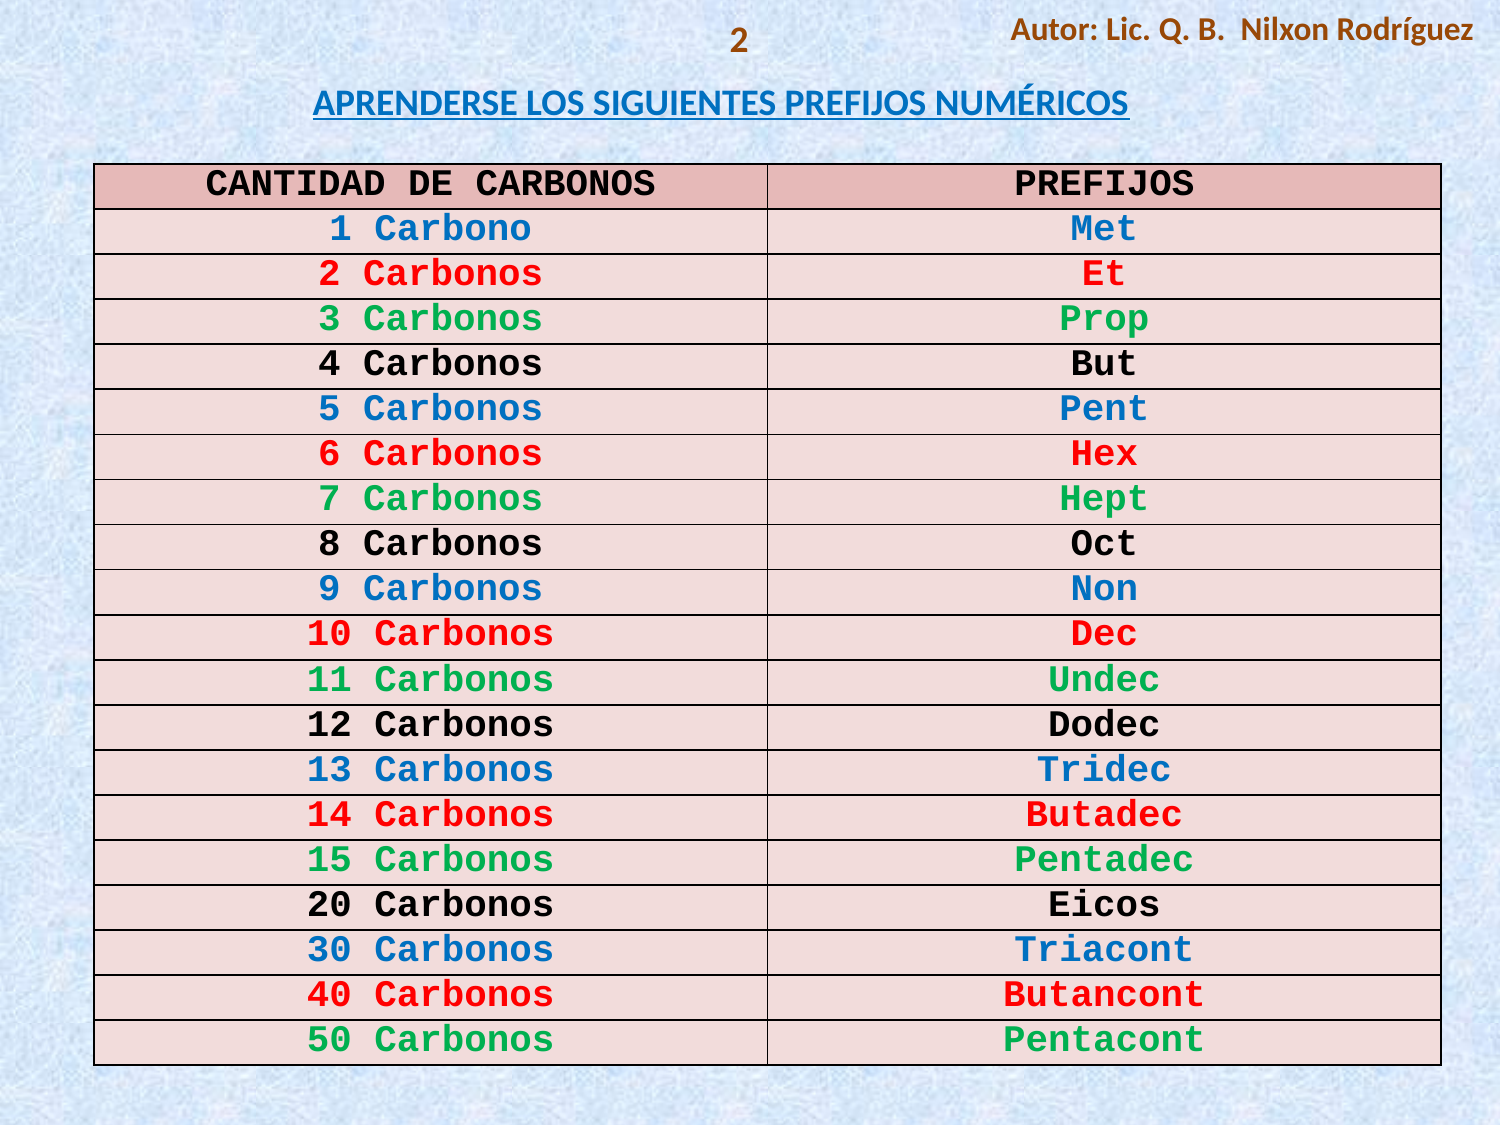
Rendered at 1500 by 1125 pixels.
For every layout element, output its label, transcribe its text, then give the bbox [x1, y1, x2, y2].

table_cell 40 Carbonos [95, 976, 767, 1019]
table_cell Butadec [768, 796, 1440, 839]
table_cell Triacont [768, 931, 1440, 974]
table_cell 12 Carbonos [95, 706, 767, 749]
table_cell Et [768, 255, 1440, 298]
table_cell Pent [768, 390, 1440, 434]
table_cell 13 Carbonos [95, 751, 767, 794]
table_cell 6 Carbonos [95, 435, 767, 479]
table_cell 2 Carbonos [95, 255, 767, 298]
table_cell 4 Carbonos [95, 345, 767, 388]
table_cell 5 Carbonos [95, 390, 767, 434]
table_cell Pentacont [768, 1021, 1440, 1064]
table_cell 1 Carbono [95, 210, 767, 253]
text_box APRENDERSE LOS SIGUIENTES PREFIJOS NUMÉRICOS [297, 70, 1145, 130]
table_header CANTIDAD DE CARBONOS [95, 165, 767, 208]
table_cell Butancont [768, 976, 1440, 1019]
table_cell Non [768, 570, 1440, 614]
table_cell Pentadec [768, 841, 1440, 884]
table_cell Hex [768, 435, 1440, 479]
table_cell 15 Carbonos [95, 841, 767, 884]
table_cell 14 Carbonos [95, 796, 767, 839]
table_cell 8 Carbonos [95, 525, 767, 569]
text_box Autor: Lic. Q. B. Nilxon Rodríguez [995, 0, 1498, 55]
table_cell 3 Carbonos [95, 300, 767, 343]
table_cell Prop [768, 300, 1440, 343]
table_cell 50 Carbonos [95, 1021, 767, 1064]
table_cell 20 Carbonos [95, 886, 767, 929]
table_cell Dodec [768, 706, 1440, 749]
picture [0, 0, 1500, 1125]
table_cell But [768, 345, 1440, 388]
table_cell Oct [768, 525, 1440, 569]
table_cell 30 Carbonos [95, 931, 767, 974]
text_box 2 [714, 8, 764, 68]
table_cell 11 Carbonos [95, 661, 767, 704]
table_cell Tridec [768, 751, 1440, 794]
table_header PREFIJOS [768, 165, 1440, 208]
table_cell 9 Carbonos [95, 570, 767, 614]
table_cell 7 Carbonos [95, 480, 767, 524]
table_cell Hept [768, 480, 1440, 524]
table_cell Dec [768, 616, 1440, 659]
table_cell Eicos [768, 886, 1440, 929]
table_cell Undec [768, 661, 1440, 704]
table_cell Met [768, 210, 1440, 253]
table_cell 10 Carbonos [95, 616, 767, 659]
